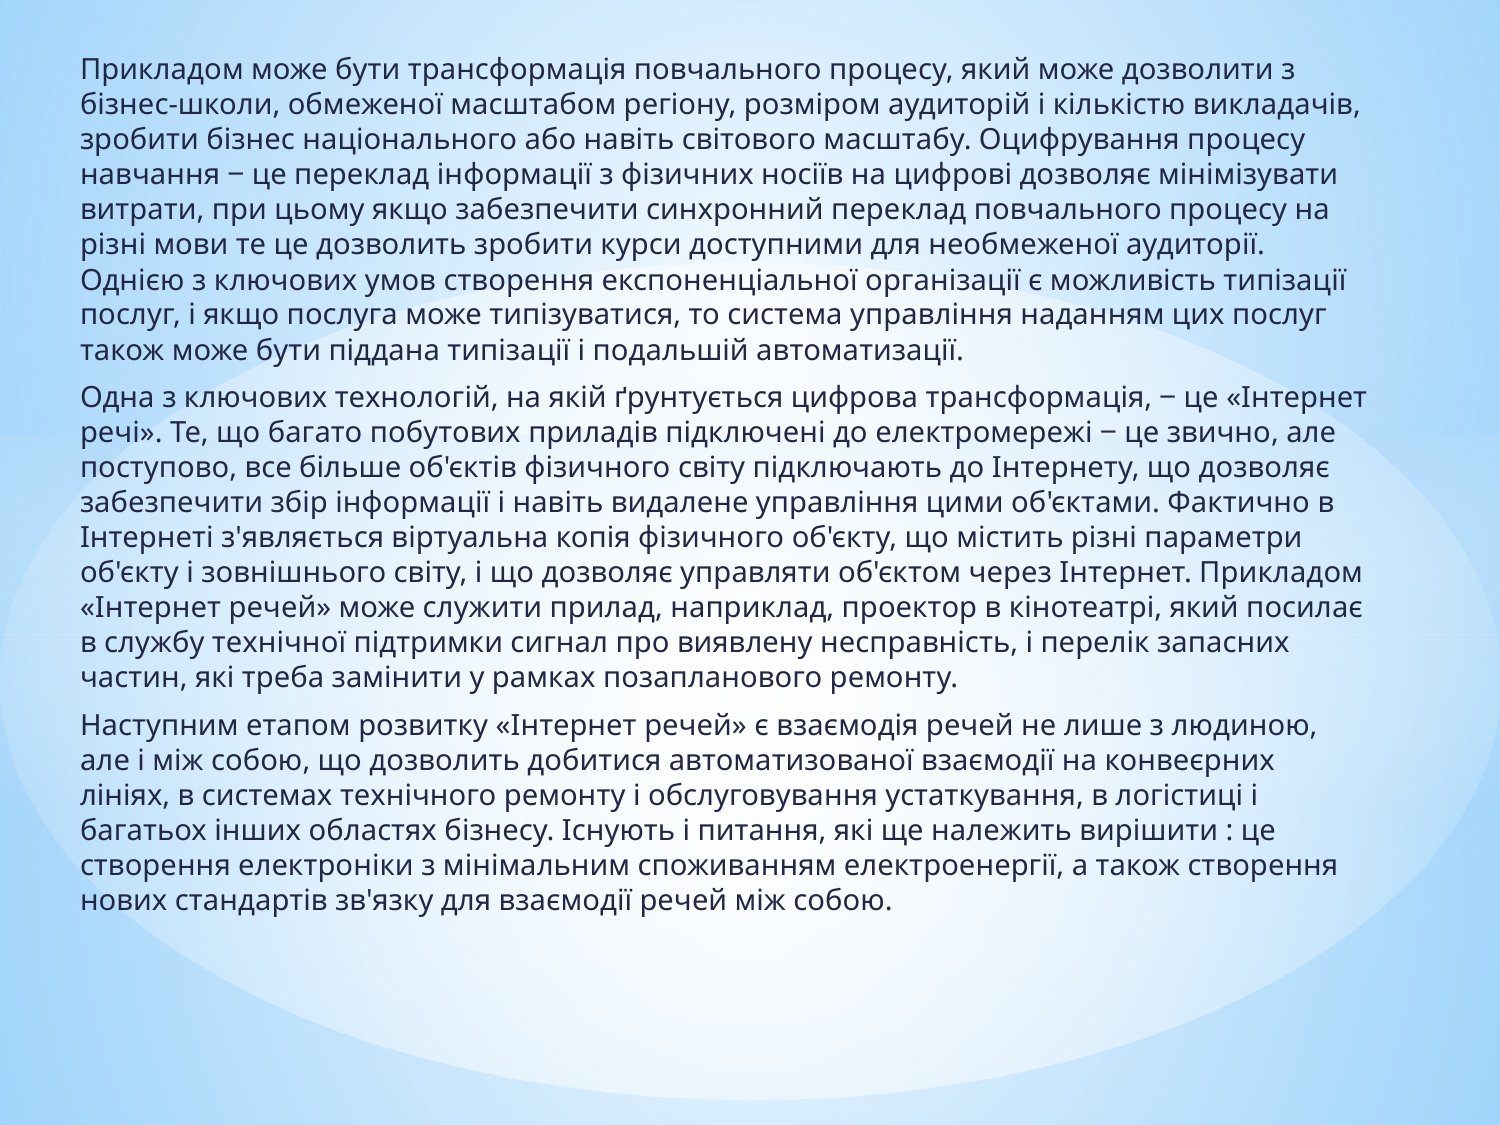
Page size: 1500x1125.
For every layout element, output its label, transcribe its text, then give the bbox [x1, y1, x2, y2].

subtitle Прикладом може бути трансформація повчального процесу, який може дозволити з бізнес-школи, обмеженої масштабом регіону, розміром аудиторій і кількістю викладачів, зробити бізнес національного або навіть світового масштабу. Оцифрування процесу навчання ‒ це переклад інформації з фізичних носіїв на цифрові дозволяє мінімізувати витрати, при цьому якщо забезпечити синхронний переклад повчального процесу на різні мови те це дозволить зробити курси доступними для необмеженої аудиторії. Однією з ключових умов створення експоненціальної організації є можливість типізації послуг, і якщо послуга може типізуватися, то система управління наданням цих послуг також може бути піддана типізації і подальшій автоматизації. Одна з ключових технологій, на якій ґрунтується цифрова трансформація, ‒ це «Інтернет речі». Те, що багато побутових приладів підключені до електромережі ‒ це звично, але поступово, все більше об'єктів фізичного світу підключають до Інтернету, що дозволяє забезпечити збір інформації і навіть видалене управління цими об'єктами. Фактично в Інтернеті з'являється віртуальна копія фізичного об'єкту, що містить різні параметри об'єкту і зовнішнього світу, і що дозволяє управляти об'єктом через Інтернет. Прикладом «Інтернет речей» може служити прилад, наприклад, проектор в кінотеатрі, який посилає в службу технічної підтримки сигнал про виявлену несправність, і перелік запасних частин, які треба замінити у рамках позапланового ремонту. Наступним етапом розвитку «Інтернет речей» є взаємодія речей не лише з людиною, але і між собою, що дозволить добитися автоматизованої взаємодії на конвеєрних лініях, в системах технічного ремонту і обслуговування устаткування, в логістиці і багатьох інших областях бізнесу. Існують і питання, які ще належить вирішити : це створення електроніки з мінімальним споживанням електроенергії, а також створення нових стандартів зв'язку для взаємодії речей між собою. [64, 42, 1388, 1071]
